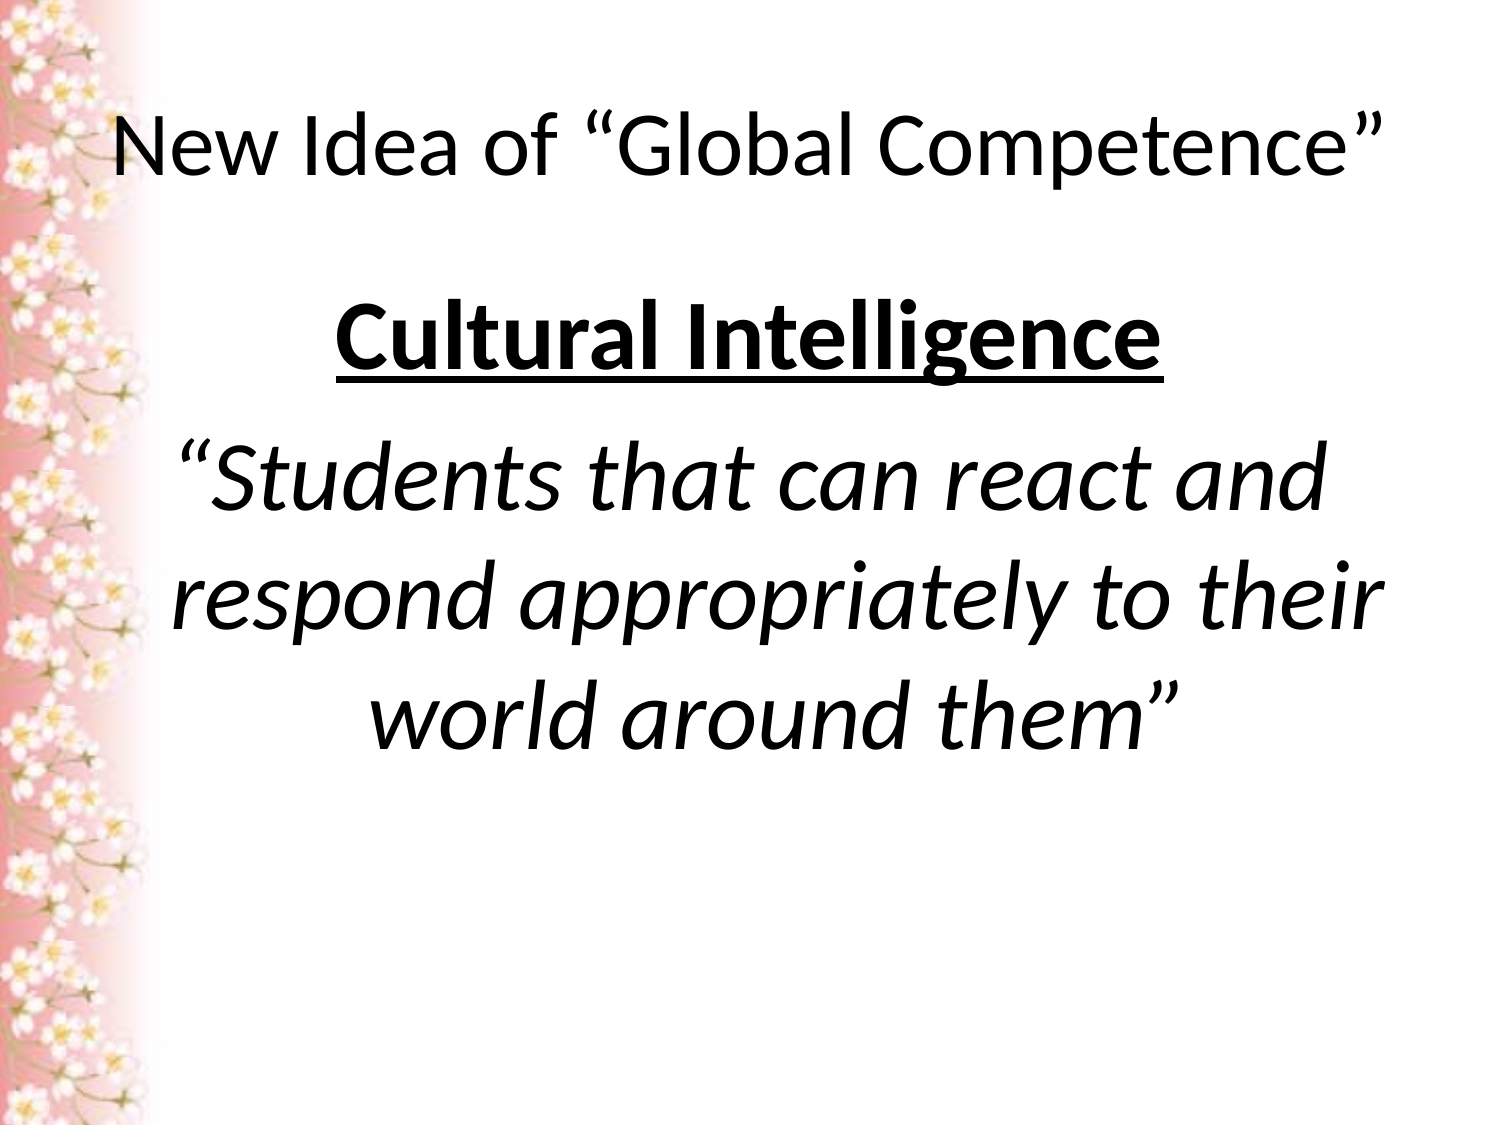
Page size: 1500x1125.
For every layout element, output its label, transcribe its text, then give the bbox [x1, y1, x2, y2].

picture [0, 0, 1500, 1125]
title New Idea of “Global Competence” [75, 45, 1425, 233]
list Cultural Intelligence “Students that can react and respond appropriately to their world around them” [75, 262, 1425, 1005]
